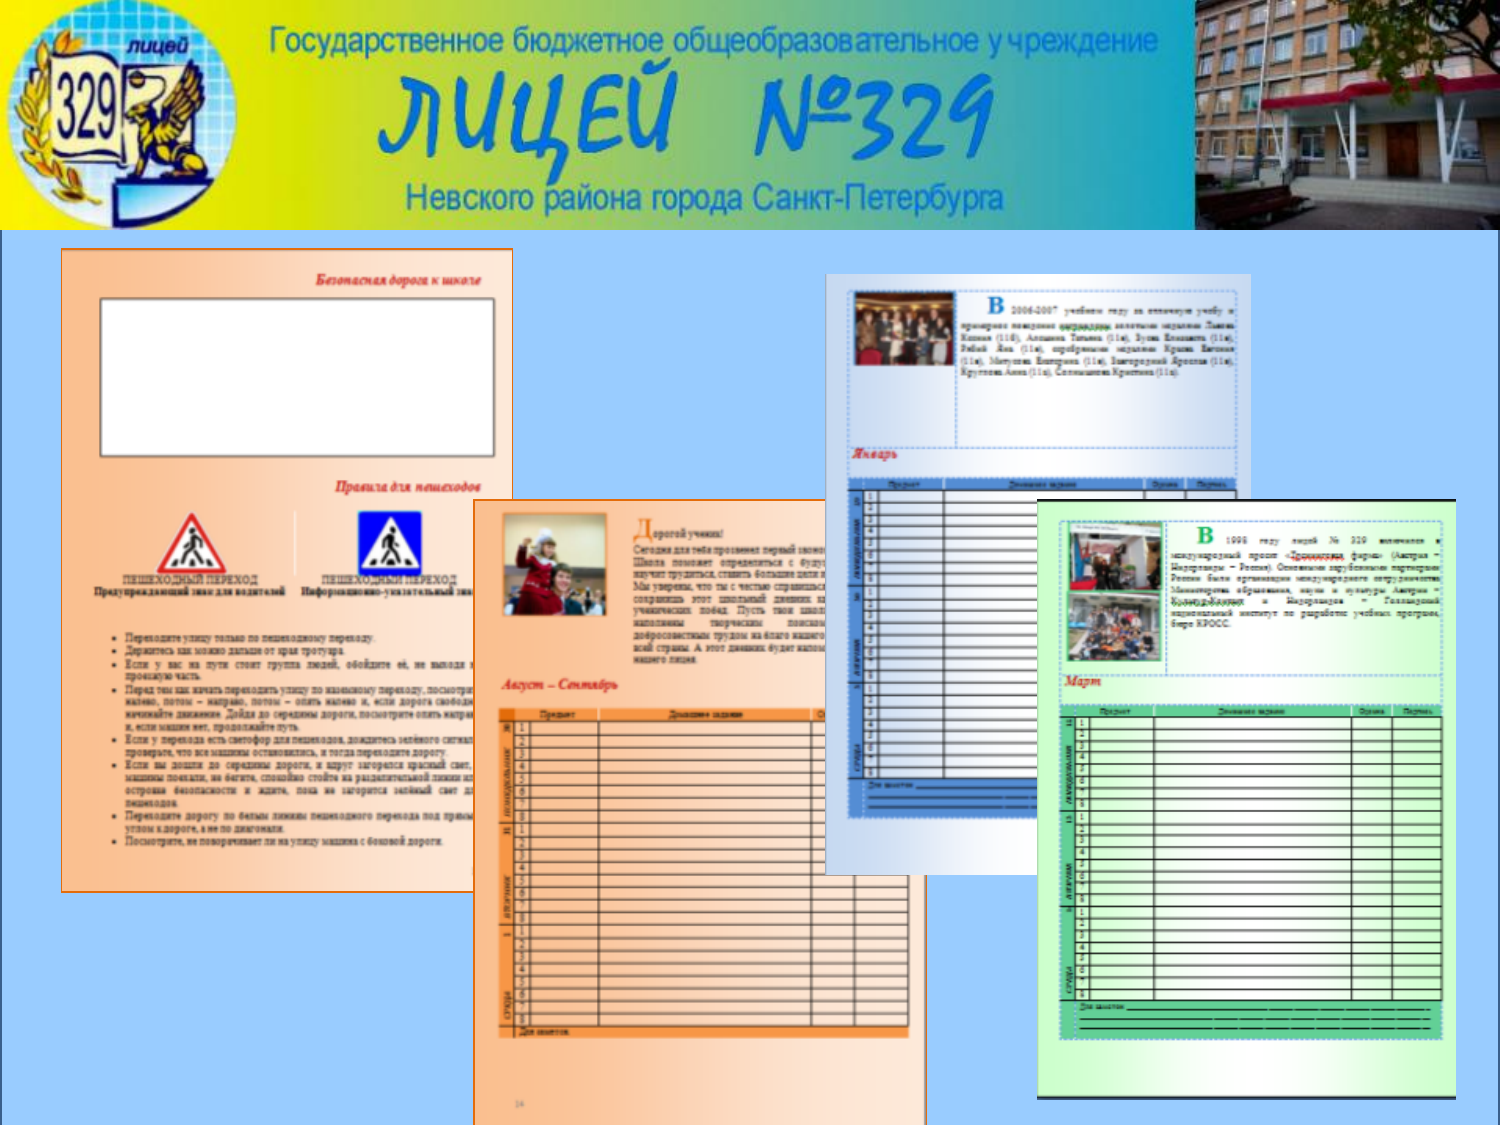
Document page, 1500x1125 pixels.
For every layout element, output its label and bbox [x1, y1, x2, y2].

text_box [0, 0, 1500, 1125]
picture [62, 249, 1456, 1125]
